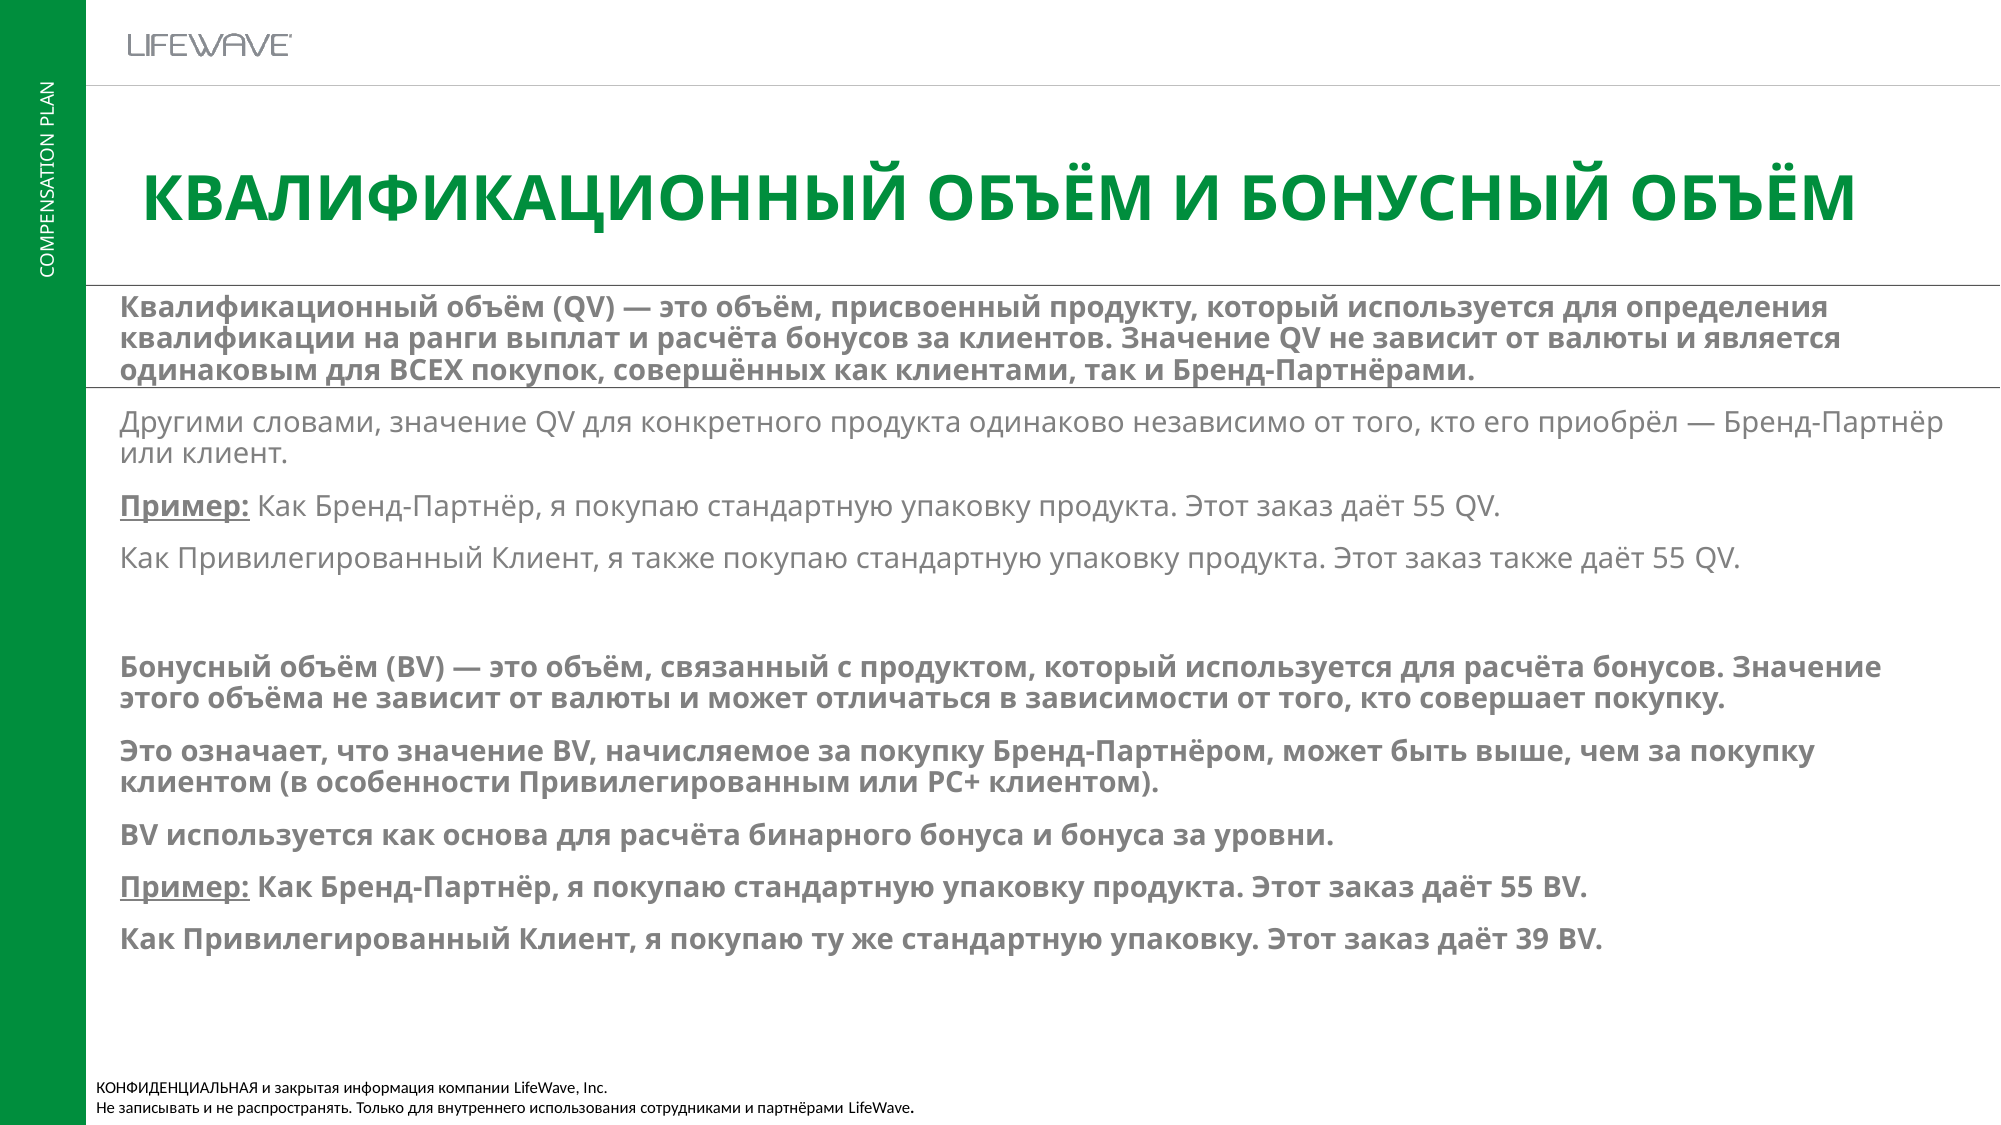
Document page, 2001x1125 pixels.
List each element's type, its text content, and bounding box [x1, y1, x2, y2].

picture [126, 33, 292, 57]
text_box КОНФИДЕНЦИАЛЬНАЯ и закрытая информация компании LifeWave, Inc. Не записывать и не распространять. Только для внутреннего использования сотрудниками и партнёрами LifeWave. [81, 1069, 1069, 1125]
list КВАЛИФИКАЦИОННЫЙ ОБЪЁМ И БОНУСНЫЙ ОБЪЁМ [126, 159, 1890, 233]
list Квалификационный объём (QV) — это объём, присвоенный продукту, который используется для определения квалификации на ранги выплат и расчёта бонусов за клиентов. Значение QV не зависит от валюты и является одинаковым для ВСЕХ покупок, совершённых как клиентами, так и Бренд-Партнёрами. Другими словами, значение QV для конкретного продукта одинаково независимо от того, кто его приобрёл — Бренд-Партнёр или клиент. Пример: Как Бренд-Партнёр, я покупаю стандартную упаковку продукта. Этот заказ даёт 55 QV. Как Привилегированный Клиент, я также покупаю стандартную упаковку продукта. Этот заказ также даёт 55 QV. Бонусный объём (BV) — это объём, связанный с продуктом, который используется для расчёта бонусов. Значение этого объёма не зависит от валюты и может отличаться в зависимости от того, кто совершает покупку. Это означает, что значение BV, начисляемое за покупку Бренд-Партнёром, может быть выше, чем за покупку клиентом (в особенности Привилегированным или PC+ клиентом). BV используется как основа для расчёта бинарного бонуса и бонуса за уровни. Пример: Как Бренд-Партнёр, я покупаю стандартную упаковку продукта. Этот заказ даёт 55 BV. Как Привилегированный Клиент, я покупаю ту же стандартную упаковку. Этот заказ даёт 39 BV. [104, 285, 1982, 1125]
